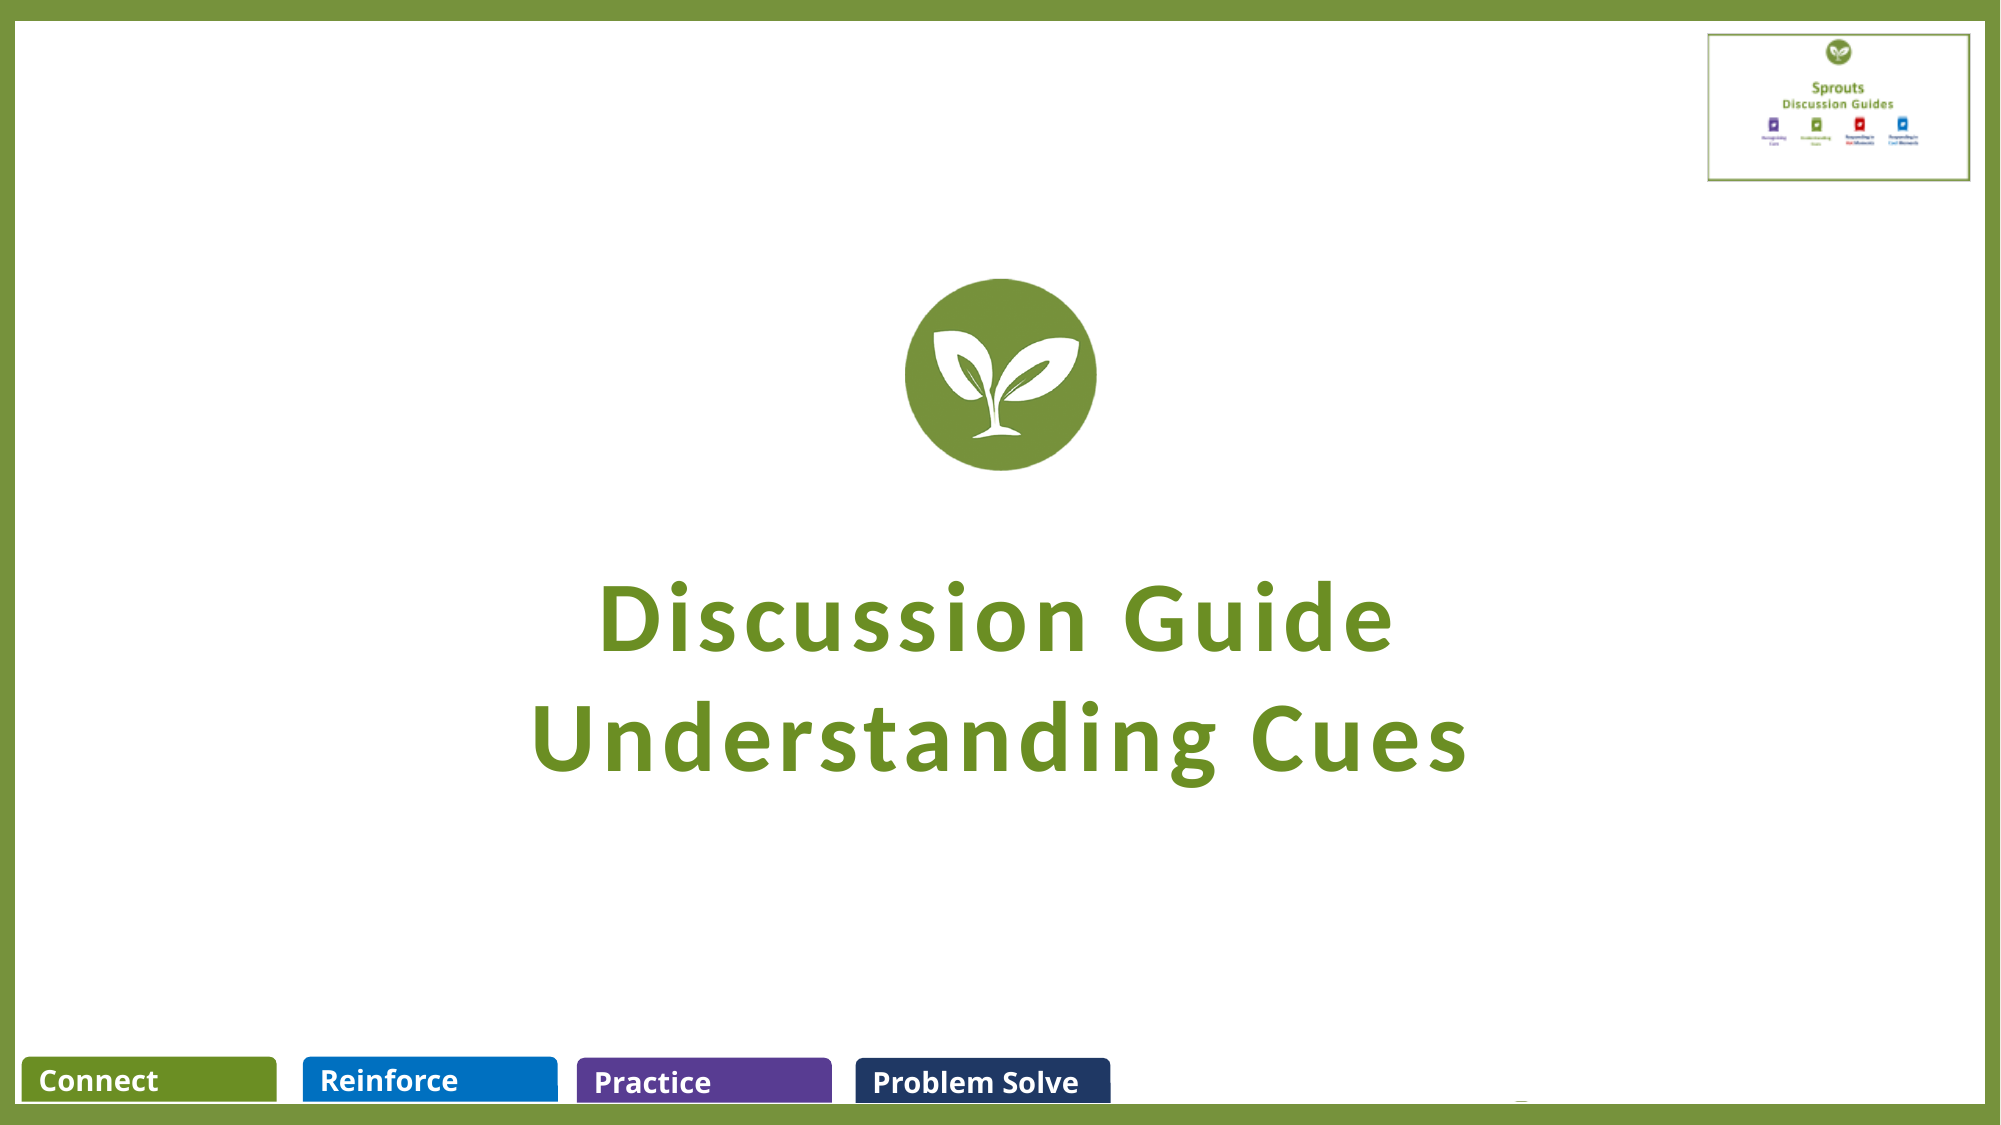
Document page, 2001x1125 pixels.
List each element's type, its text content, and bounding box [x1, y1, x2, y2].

title Discussion Guide Understanding Cues [137, 562, 1863, 780]
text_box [21, 1056, 1111, 1103]
picture [1708, 34, 1970, 181]
text_box [884, 260, 1112, 489]
picture [871, 265, 1121, 491]
